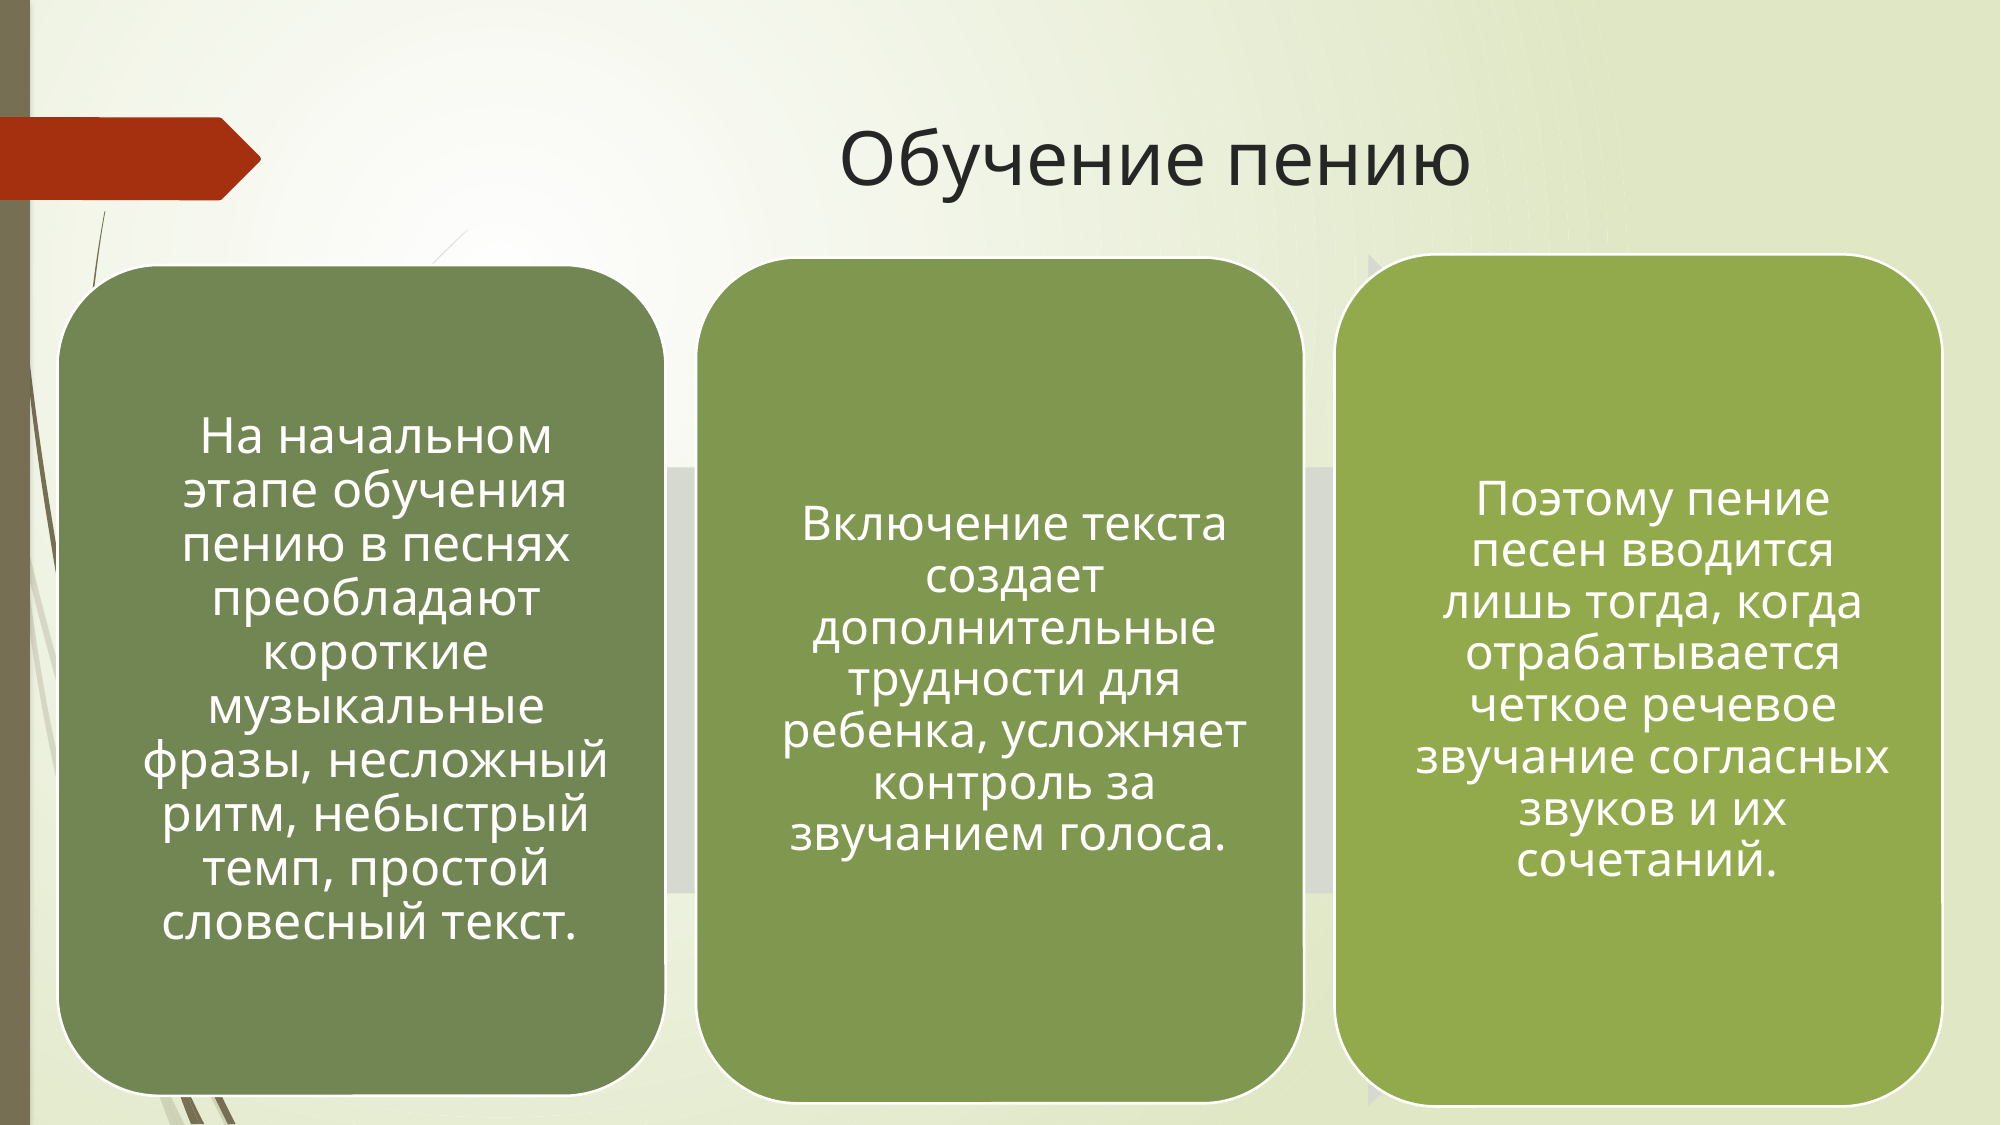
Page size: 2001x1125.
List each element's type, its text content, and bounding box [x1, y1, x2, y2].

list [56, 254, 1944, 1107]
title Обучение пению [425, 102, 1888, 251]
